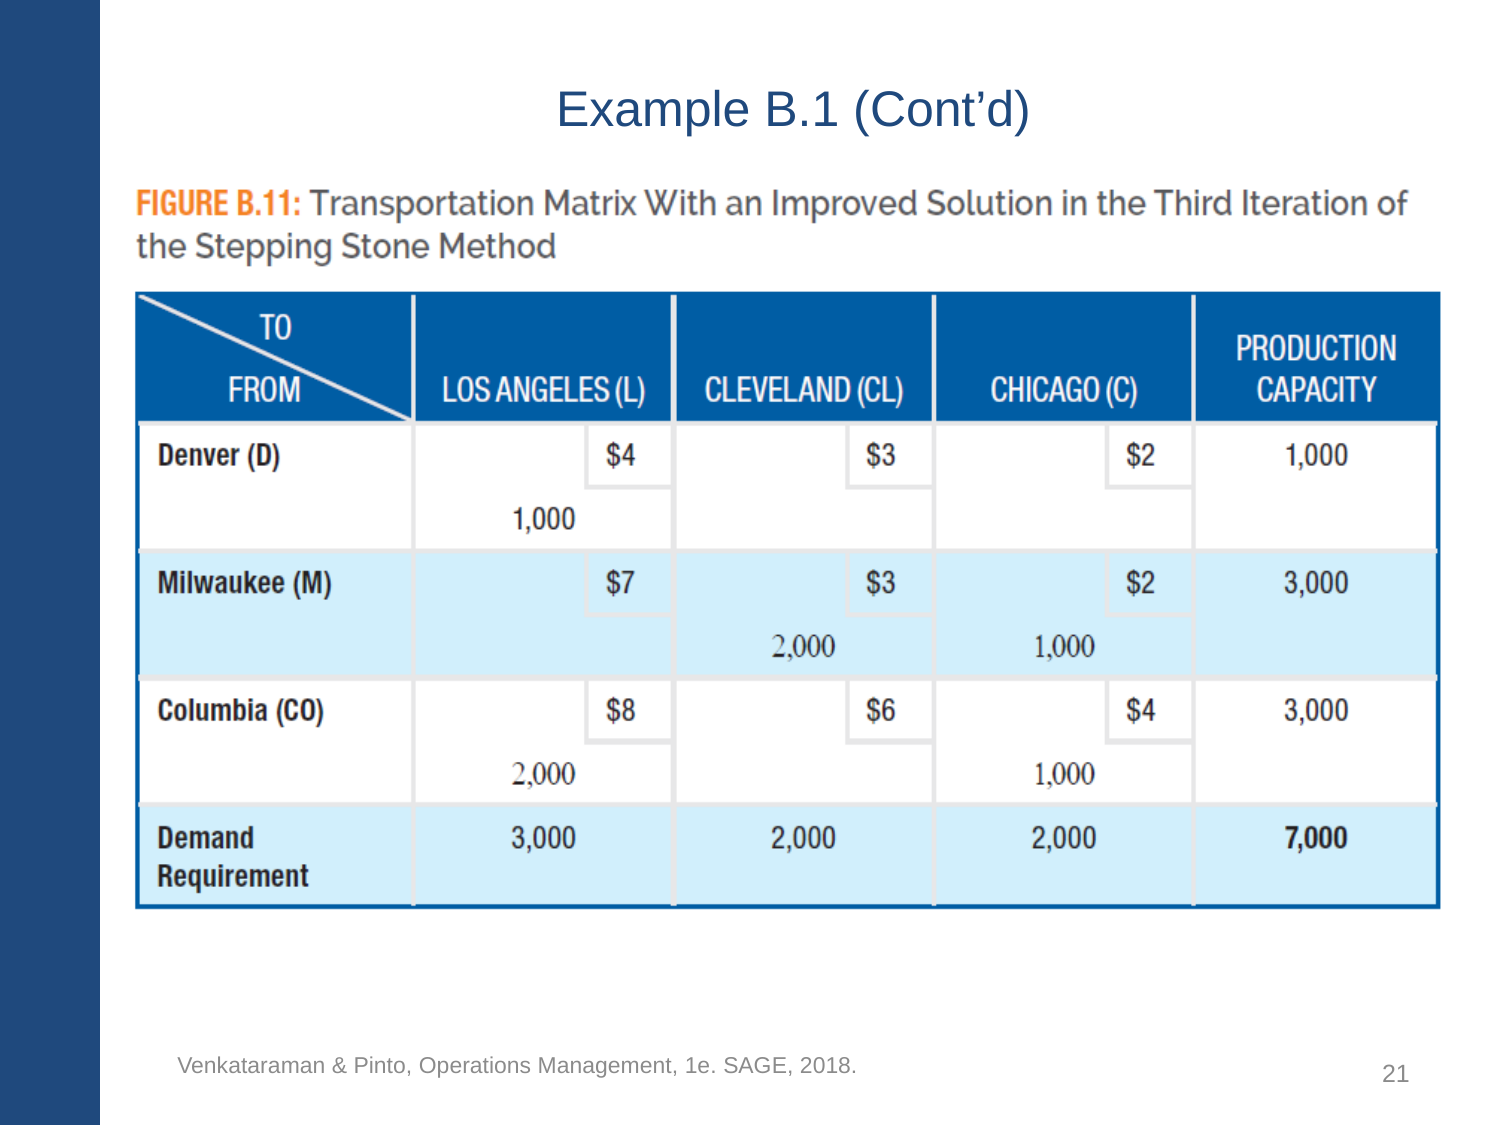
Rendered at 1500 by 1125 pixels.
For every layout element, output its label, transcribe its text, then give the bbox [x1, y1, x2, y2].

footer Venkataraman & Pinto, Operations Management, 1e. SAGE, 2018. [162, 1042, 1313, 1103]
slide_number 21 [1350, 1042, 1425, 1103]
picture [124, 174, 1466, 938]
title Example B.1 (Cont’d) [162, 12, 1425, 173]
